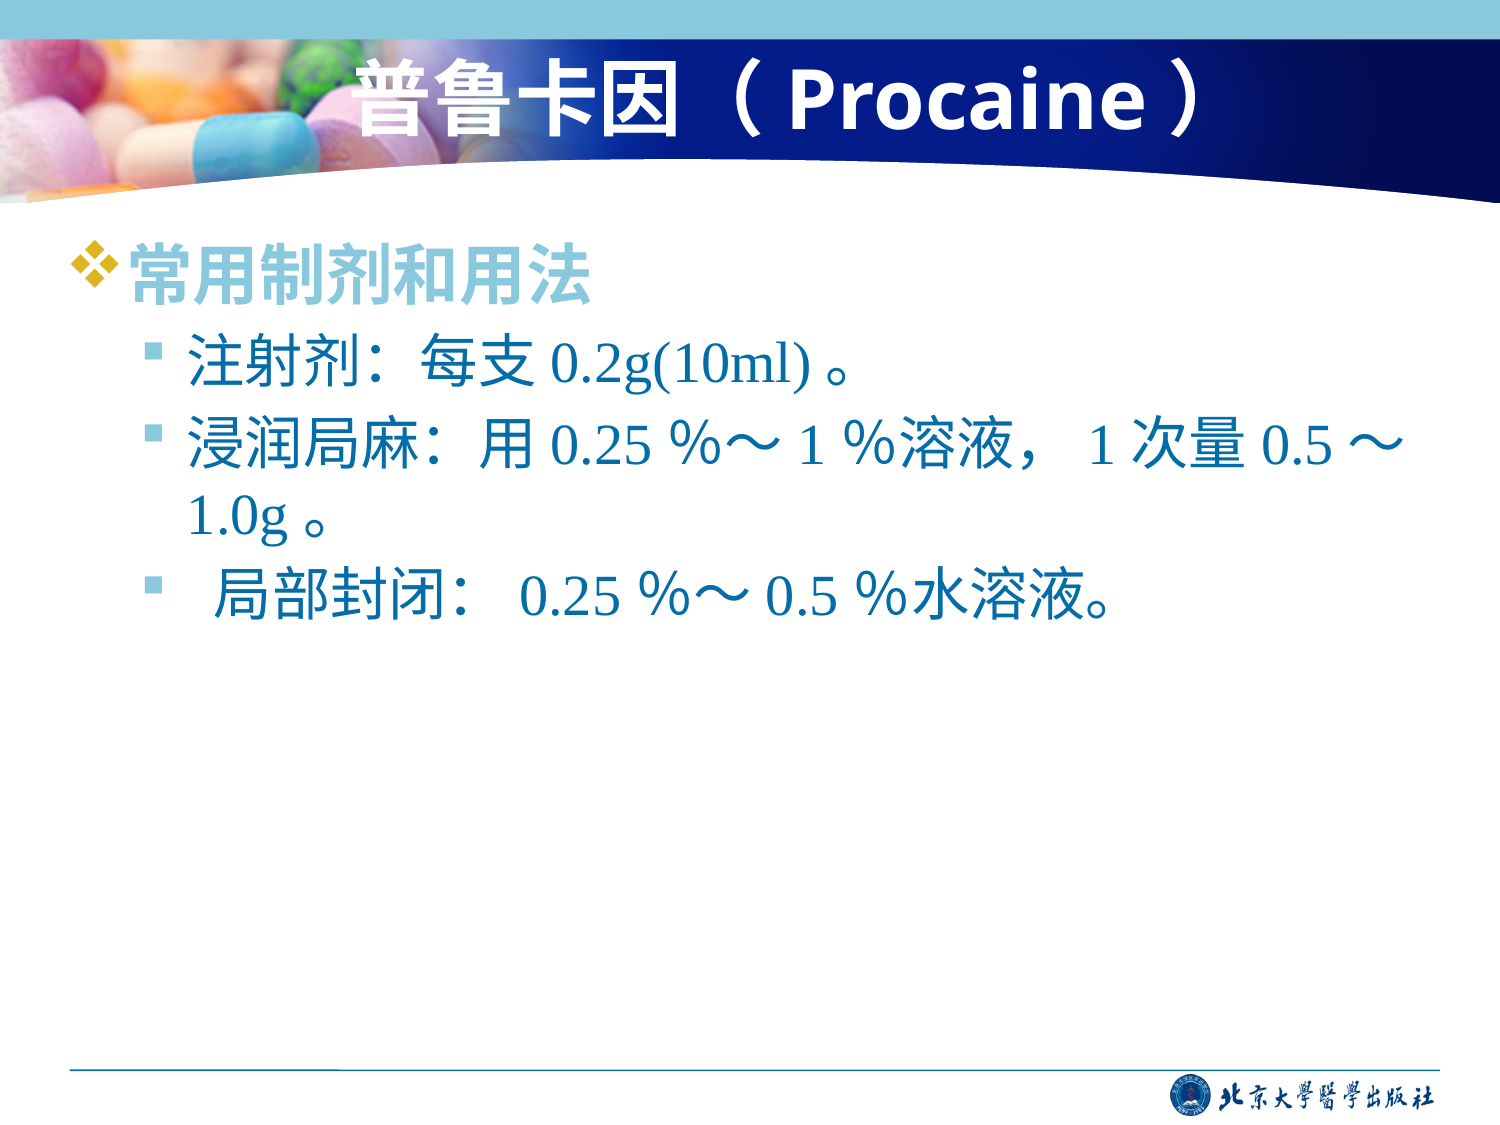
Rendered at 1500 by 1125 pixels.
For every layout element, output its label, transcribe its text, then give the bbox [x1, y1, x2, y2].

list 常用制剂和用法 注射剂：每支0.2g(10ml)。 浸润局麻：用0.25％～1％溶液，1次量0.5～1.0g。 局部封闭：0.25％～0.5％水溶液。 [49, 224, 1463, 1026]
picture [1170, 1074, 1436, 1118]
picture [0, 40, 1500, 203]
title 普鲁卡因（Procaine） [137, 49, 1463, 143]
